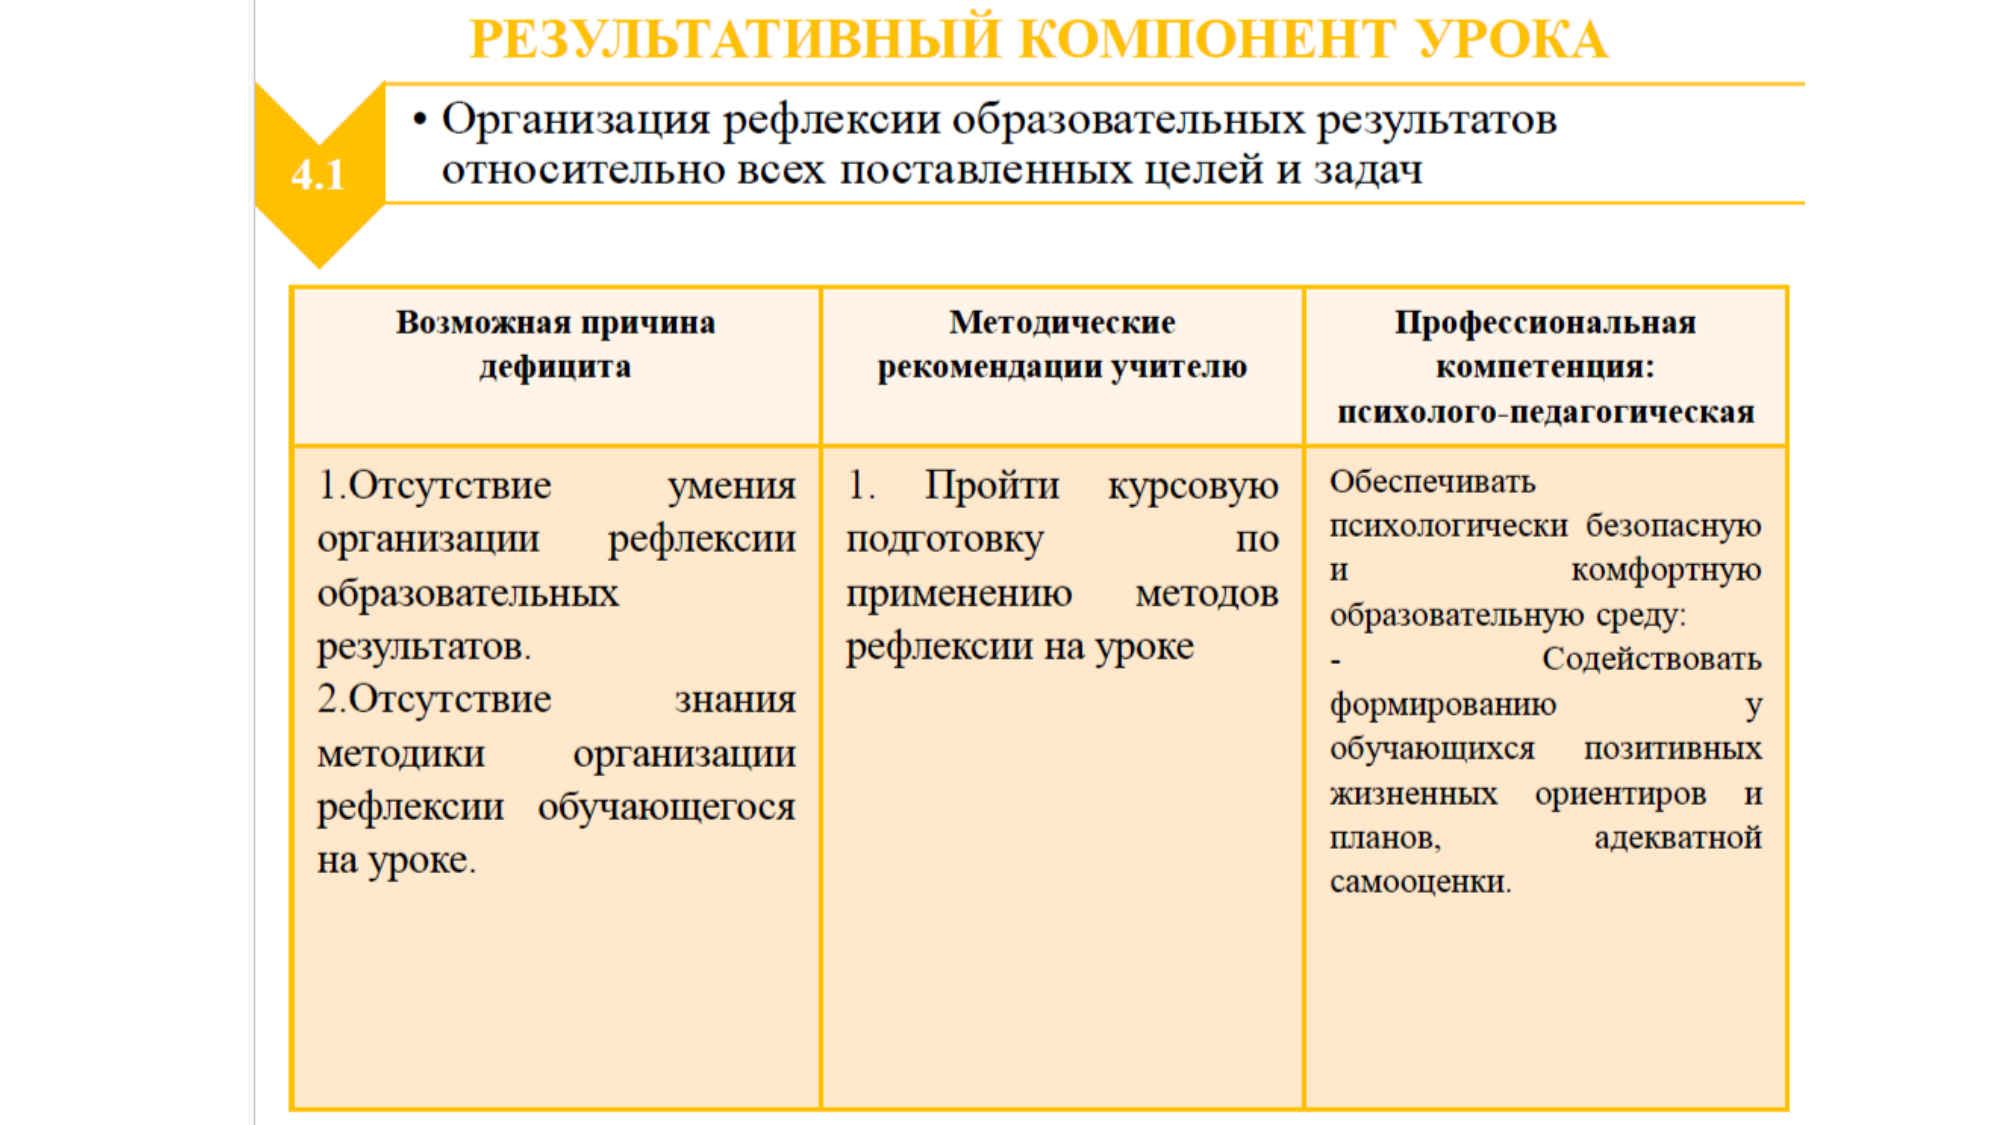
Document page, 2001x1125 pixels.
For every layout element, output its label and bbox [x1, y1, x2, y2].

picture [248, 0, 1805, 1125]
